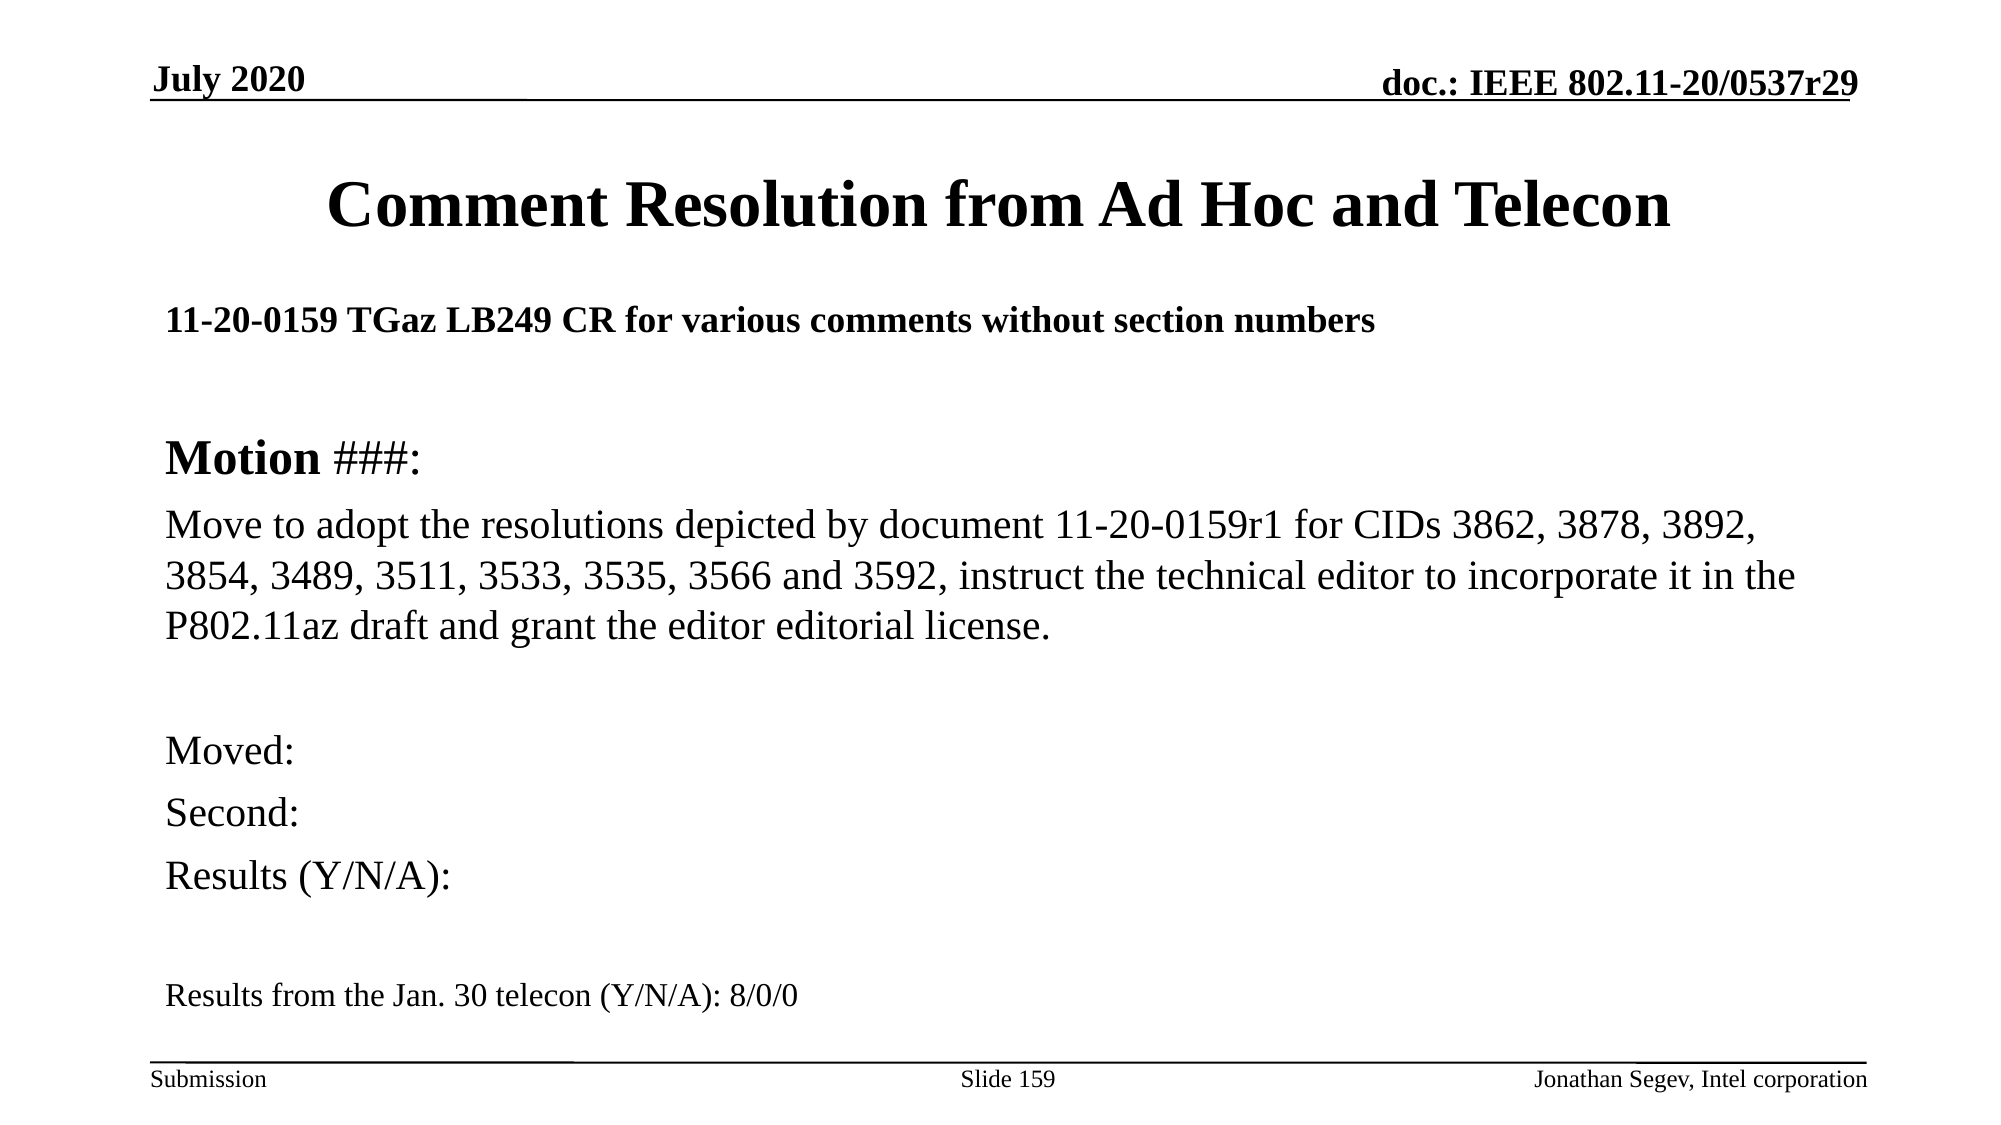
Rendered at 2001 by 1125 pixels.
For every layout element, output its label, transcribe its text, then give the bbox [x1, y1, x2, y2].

list 11-20-0159 TGaz LB249 CR for various comments without section numbers Motion ###: Move to adopt the resolutions depicted by document 11-20-0159r1 for CIDs 3862, 3878, 3892, 3854, 3489, 3511, 3533, 3535, 3566 and 3592, instruct the technical editor to incorporate it in the P802.11az draft and grant the editor editorial license. Moved: Second: Results (Y/N/A): Results from the Jan. 30 telecon (Y/N/A): 8/0/0 [149, 286, 1850, 1000]
title Comment Resolution from Ad Hoc and Telecon [149, 112, 1850, 286]
footer Jonathan Segev, Intel corporation [1171, 1061, 1869, 1093]
slide_number Slide 159 [950, 1061, 1067, 1123]
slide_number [152, 54, 563, 100]
